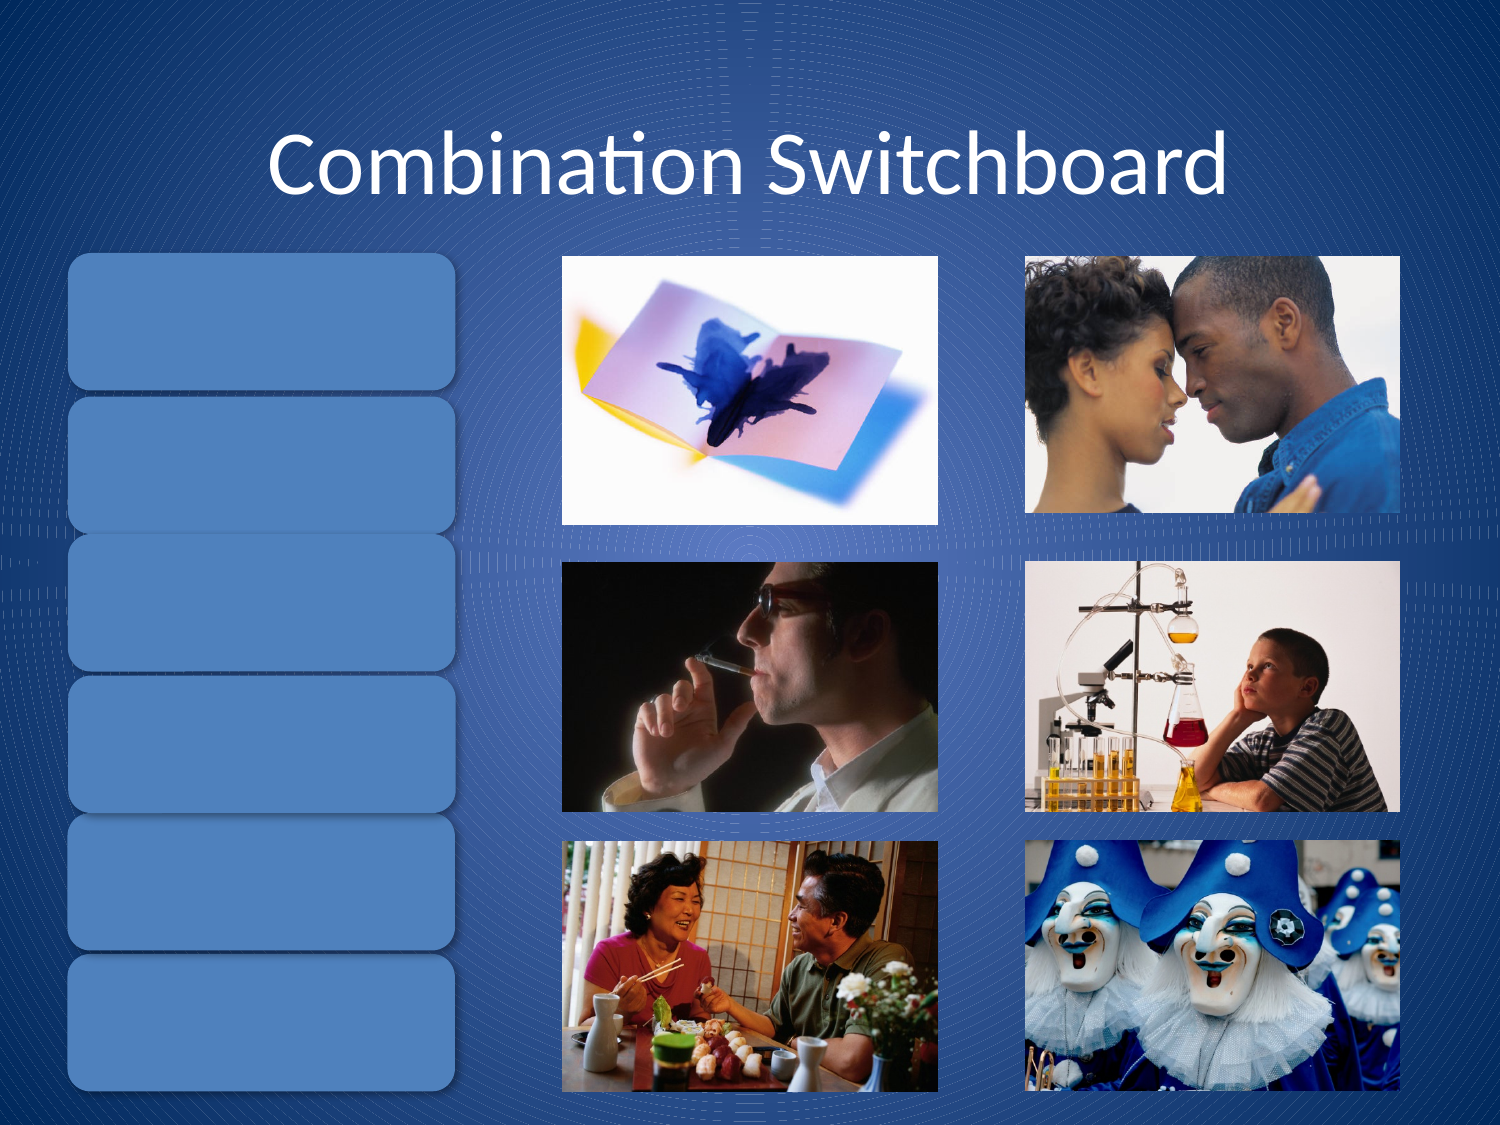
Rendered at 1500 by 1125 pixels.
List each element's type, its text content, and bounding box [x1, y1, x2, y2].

title Combination Switchboard [112, 37, 1388, 279]
picture [562, 841, 938, 1092]
picture [1024, 840, 1401, 1091]
picture [1024, 256, 1401, 514]
picture [562, 562, 938, 812]
picture [1024, 561, 1401, 812]
picture [562, 256, 938, 525]
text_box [67, 252, 456, 1092]
